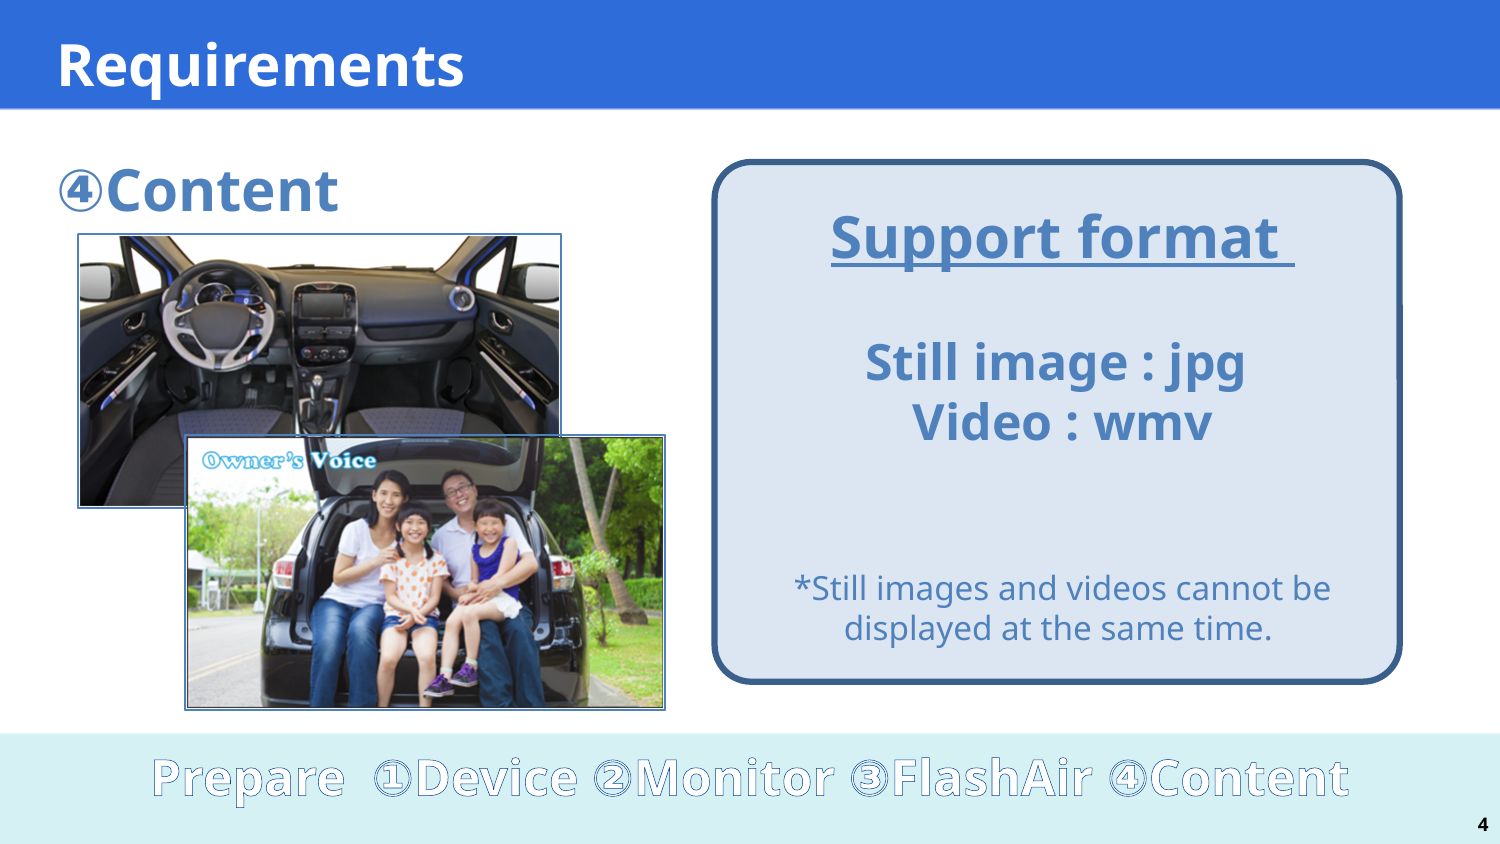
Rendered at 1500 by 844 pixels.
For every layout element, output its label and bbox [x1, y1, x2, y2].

picture [0, 0, 1500, 844]
text_box [41, 145, 1400, 712]
